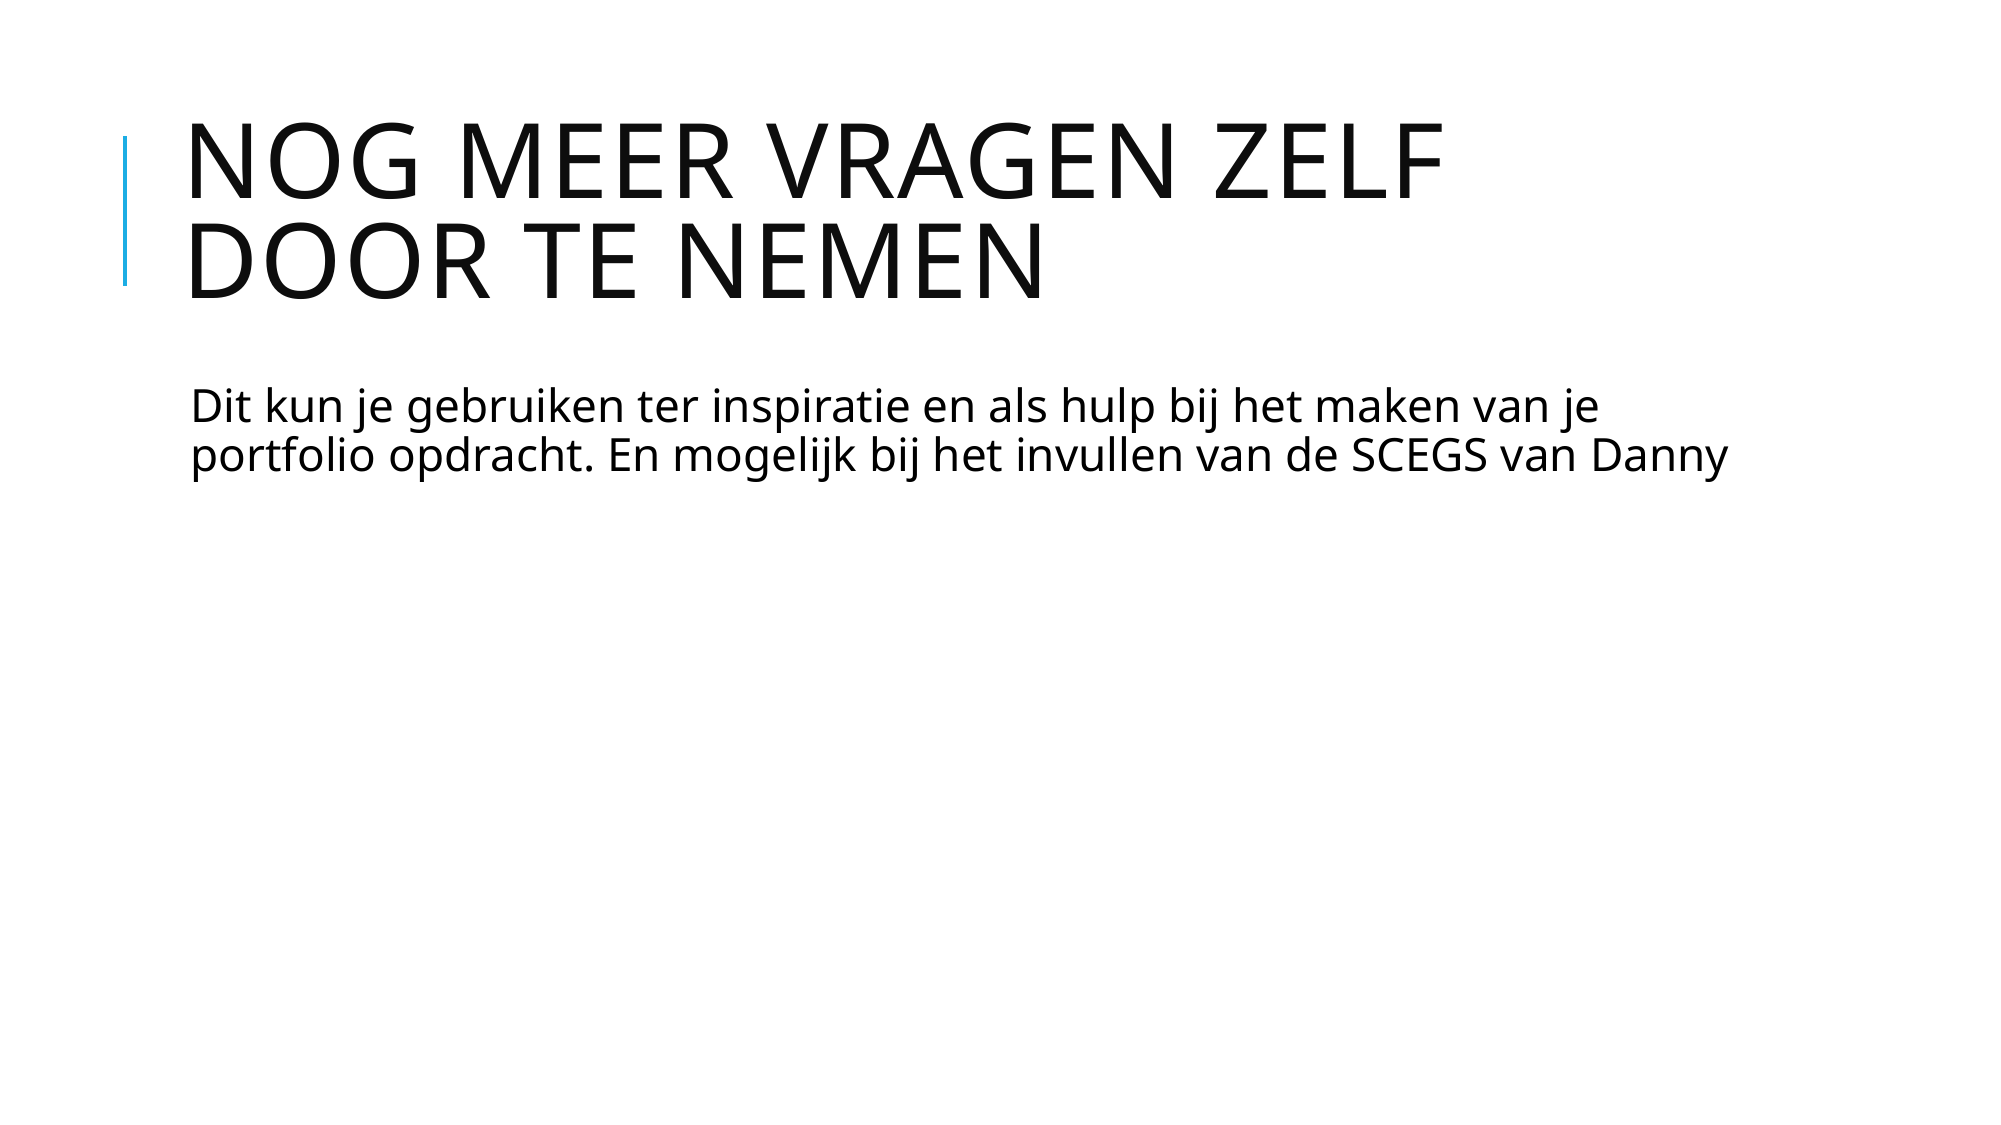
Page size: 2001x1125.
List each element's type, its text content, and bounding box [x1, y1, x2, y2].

title Nog meer vragen zelf door te nemen [168, 96, 1763, 342]
list Dit kun je gebruiken ter inspiratie en als hulp bij het maken van je portfolio opdracht. En mogelijk bij het invullen van de SCEGS van Danny [168, 375, 1763, 1035]
